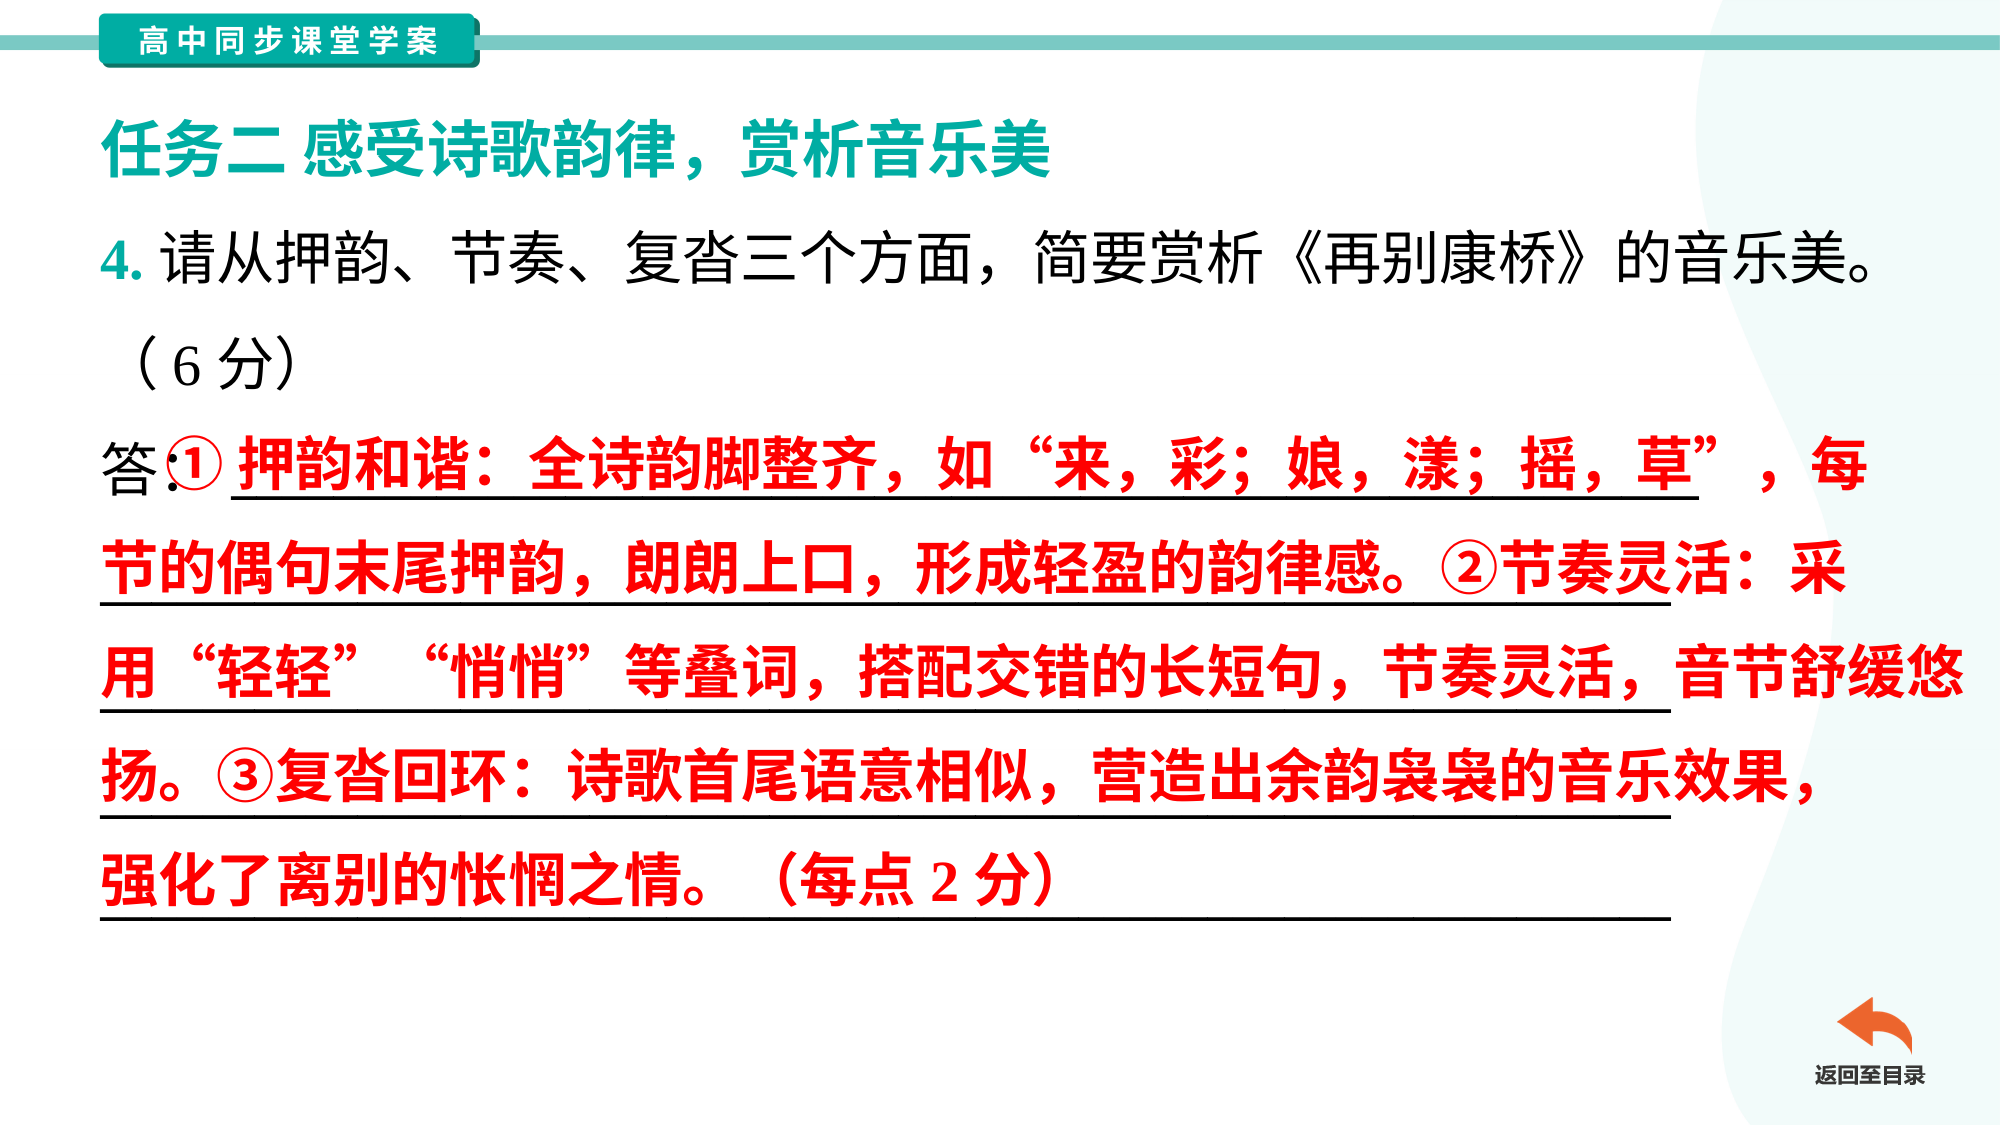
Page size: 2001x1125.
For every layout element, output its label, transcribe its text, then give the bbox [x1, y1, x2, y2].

text_box 4.请从押韵、节奏、复沓三个方面，简要赏析《再别康桥》的音乐美。 （6分） 答：_________________________________________________________ _____________________________________________________________ _____________________________________________________________ _____________________________________________________________ _____________________________________________________________ [100, 184, 1899, 392]
picture [0, 0, 2000, 1125]
text_box ①押韵和谐：全诗韵脚整齐，如“来，彩；娘，漾；摇，草”，每 节的偶句末尾押韵，朗朗上口，形成轻盈的韵律感。②节奏灵活：采 用“轻轻”“悄悄”等叠词，搭配交错的长短句，节奏灵活，音节舒缓悠 扬。③复沓回环：诗歌首尾语意相似，营造出余韵袅袅的音乐效果， 强化了离别的怅惘之情。（每点2分） [100, 392, 1899, 902]
text_box 任务二 感受诗歌韵律，赏析音乐美 [100, 76, 1899, 184]
text_box 4.请从押韵、节奏、复沓三个方面，简要赏析《再别康桥》的音乐美。 （6分） 答：_________________________________________________________ _____________________________________________________________ _____________________________________________________________ _____________________________________________________________ _____________________________________________________________ [100, 902, 1899, 909]
